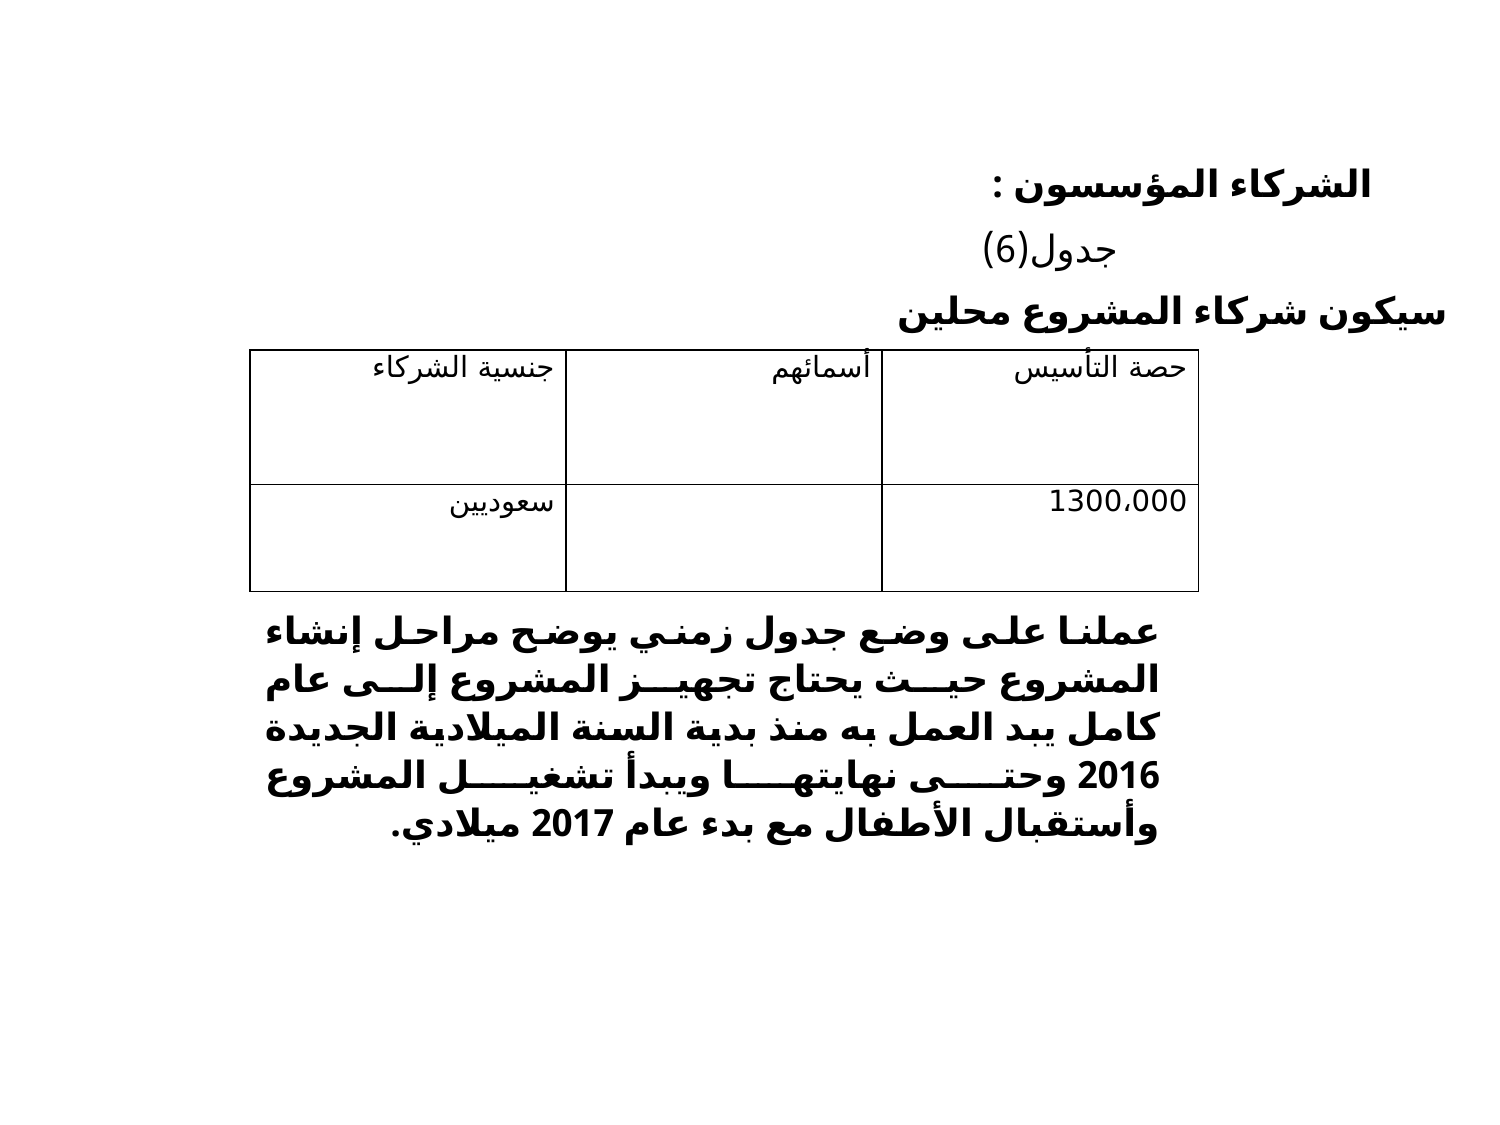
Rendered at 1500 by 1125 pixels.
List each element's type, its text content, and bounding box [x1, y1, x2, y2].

table_cell 1300،000 [883, 485, 1198, 591]
table_cell سعوديين [251, 485, 565, 591]
table_header جنسية الشركاء [251, 351, 565, 484]
table_header حصة التأسيس [883, 351, 1198, 484]
table_header أسمائهم [567, 351, 881, 484]
text_box الشركاء المؤسسون : جدول(6) سيكون شركاء المشروع محلين [712, 149, 1463, 340]
table_cell [567, 485, 881, 591]
text_box عملنا على وضع جدول زمني يوضح مراحل إنشاء المشروع حيث يحتاج تجهيز المشروع إلى عام كامل يبد العمل به منذ بدية السنة الميلادية الجديدة 2016 وحتى نهايتها ويبدأ تشغيل المشروع وأستقبال الأطفال مع بدء عام 2017 ميلادي. [249, 499, 1250, 900]
